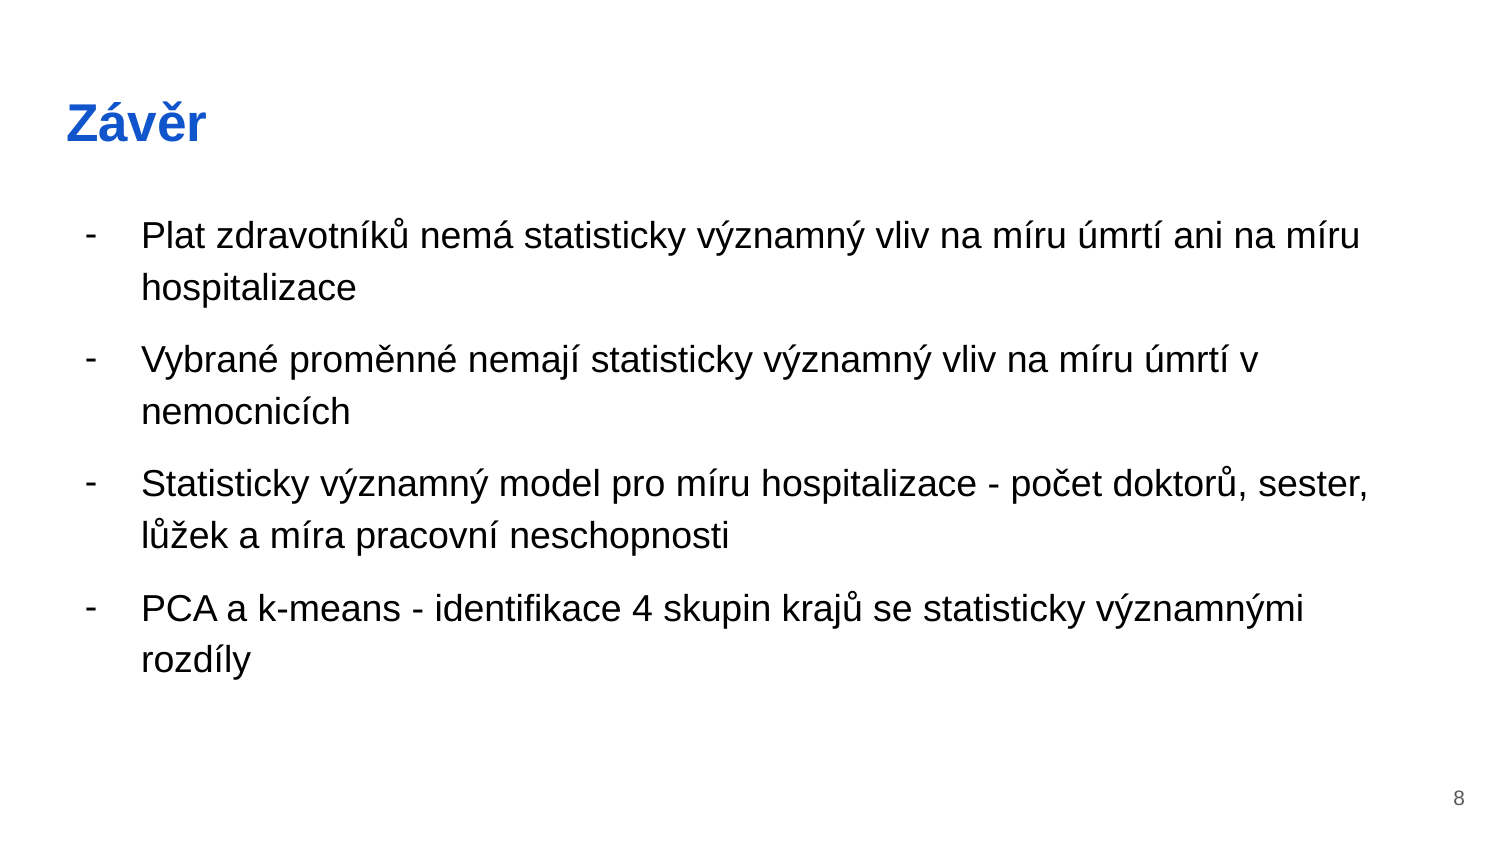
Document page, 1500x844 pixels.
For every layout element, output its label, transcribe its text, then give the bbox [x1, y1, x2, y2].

title Závěr [51, 72, 1449, 167]
slide_number ‹#› [1389, 764, 1480, 830]
list Plat zdravotníků nemá statisticky významný vliv na míru úmrtí ani na míru hospitalizace Vybrané proměnné nemají statisticky významný vliv na míru úmrtí v nemocnicích Statisticky významný model pro míru hospitalizace - počet doktorů, sester, lůžek a míra pracovní neschopnosti PCA a k-means - identifikace 4 skupin krajů se statisticky významnými rozdíly [51, 189, 1390, 750]
